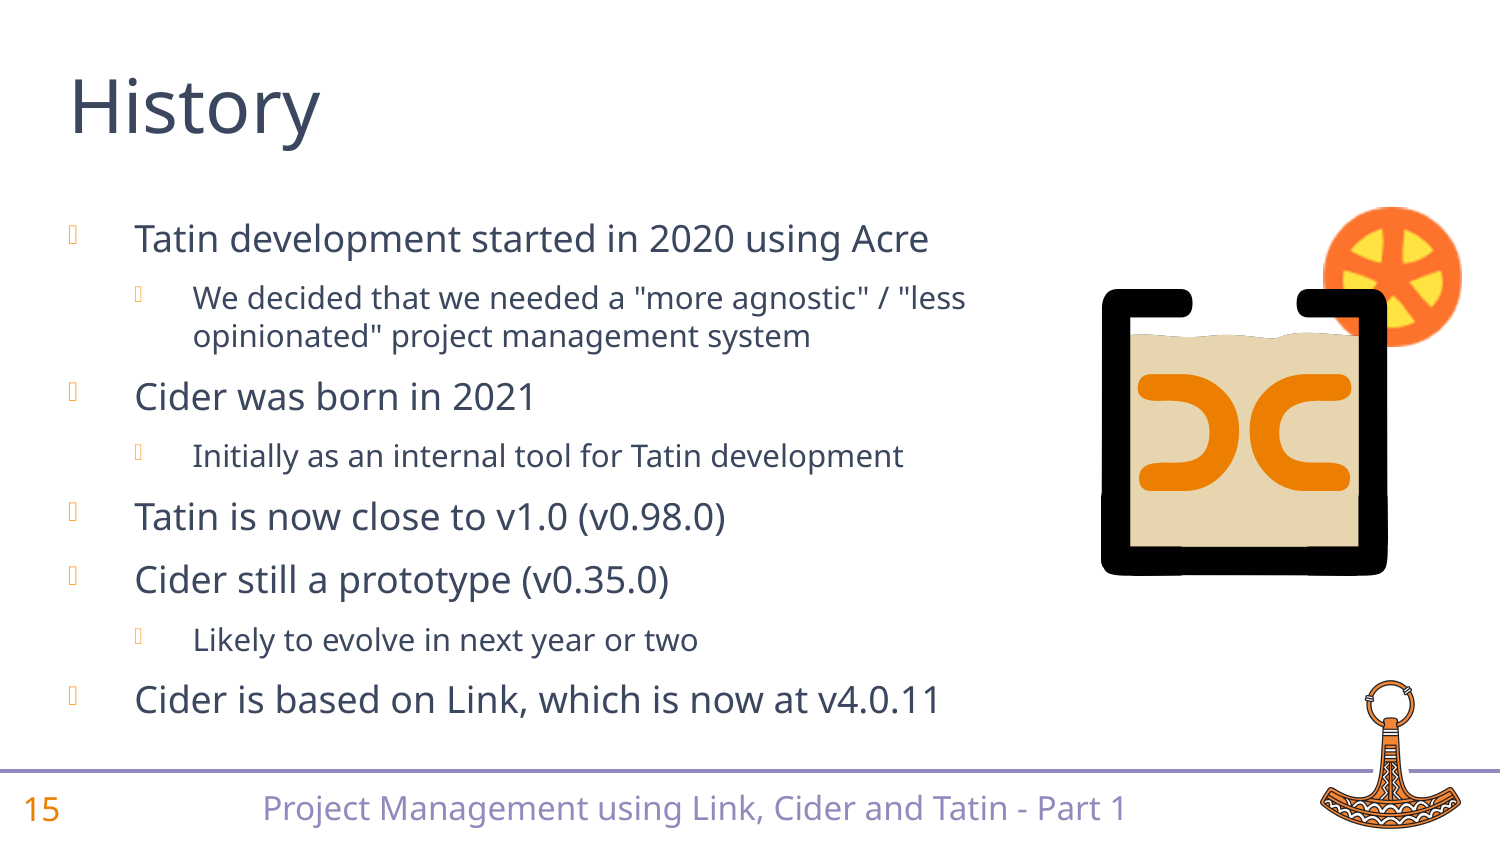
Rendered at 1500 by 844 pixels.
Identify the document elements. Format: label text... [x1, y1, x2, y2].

picture [1320, 680, 1461, 829]
picture [1101, 207, 1463, 576]
title History [53, 43, 1203, 157]
list Tatin development started in 2020 using Acre We decided that we needed a "more agnostic" / "less opinionated" project management system Cider was born in 2021 Initially as an internal tool for Tatin development Tatin is now close to v1.0 (v0.98.0) Cider still a prototype (v0.35.0) Likely to evolve in next year or two Cider is based on Link, which is now at v4.0.11 [53, 207, 1053, 740]
